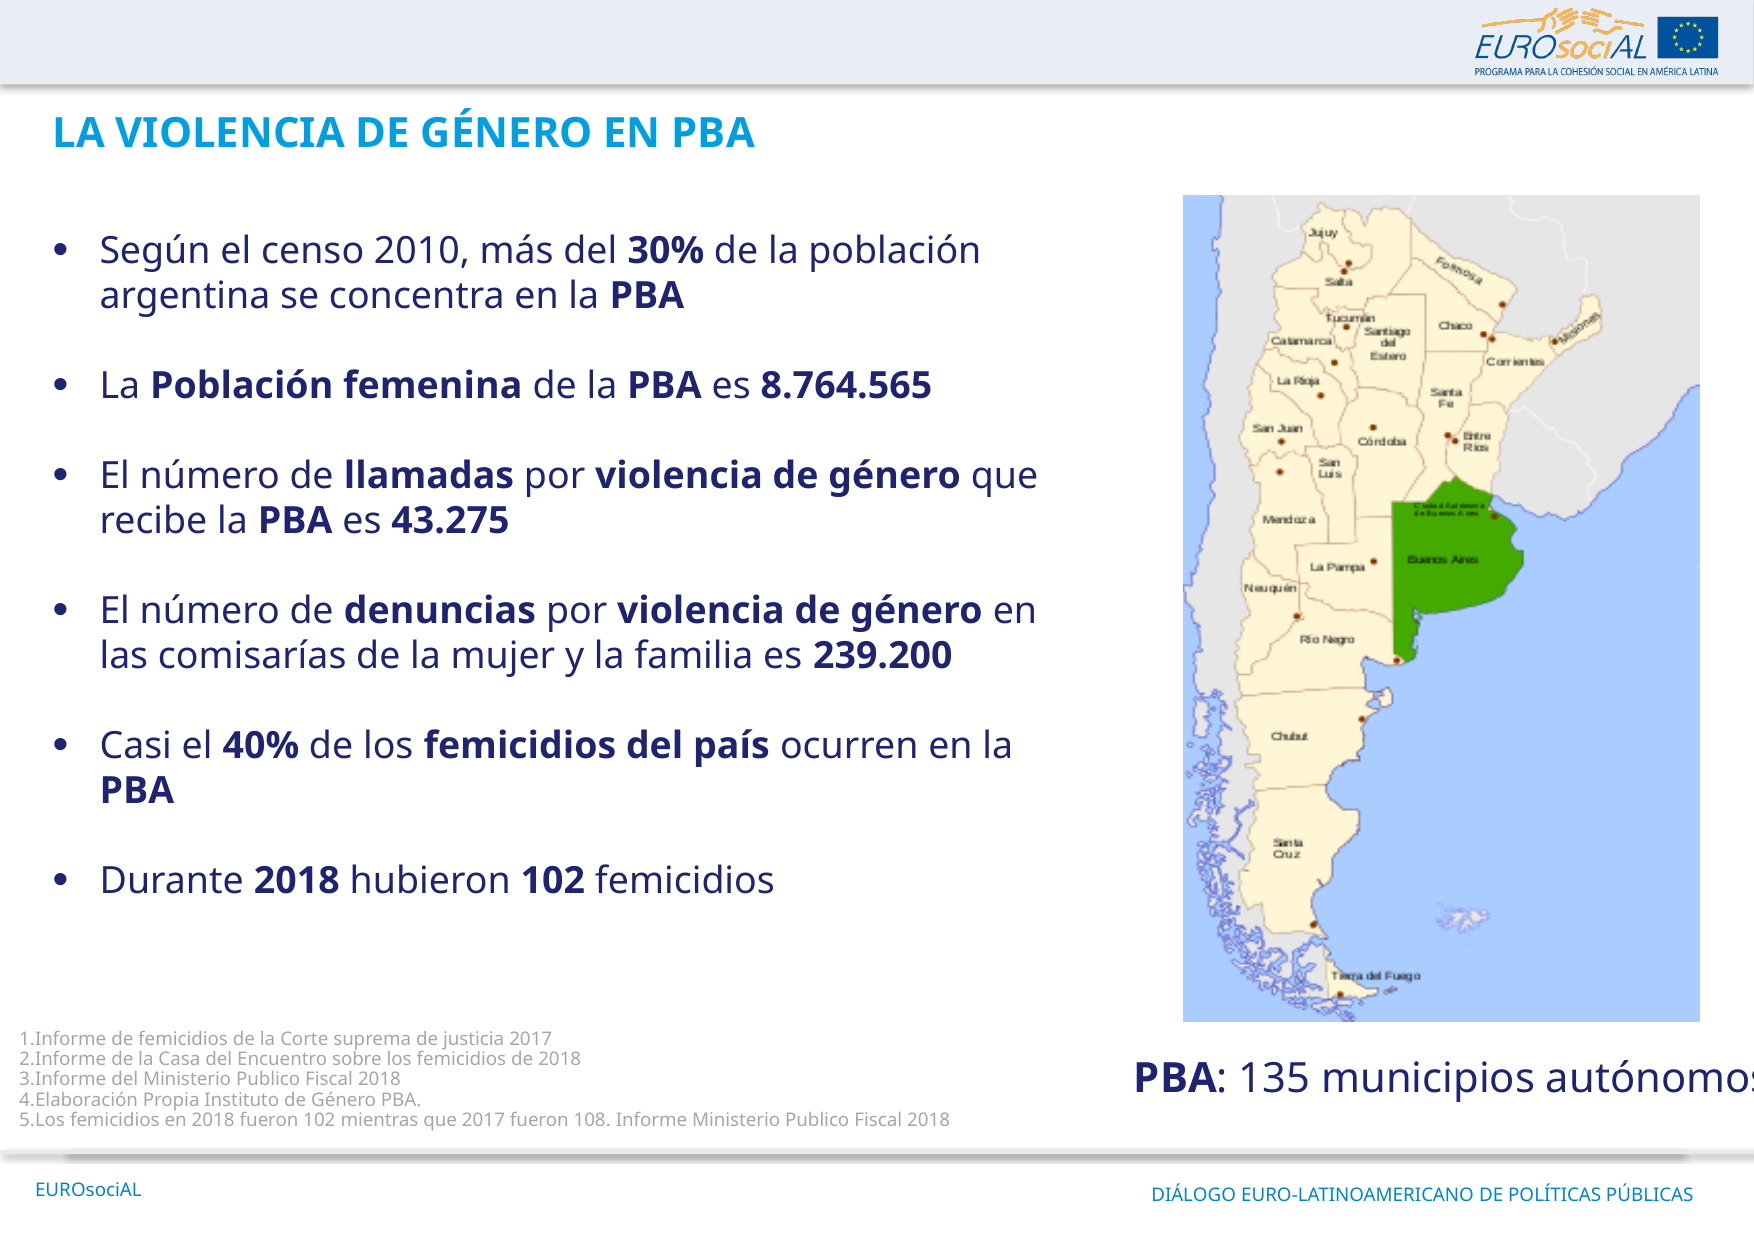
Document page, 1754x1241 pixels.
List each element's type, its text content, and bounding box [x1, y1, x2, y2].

picture [1183, 194, 1700, 1023]
text_box PBA: 135 municipios autónomos [1119, 1043, 1754, 1109]
text_box Según el censo 2010, más del 30% de la población argentina se concentra en la PBA La Población femenina de la PBA es 8.764.565 El número de llamadas por violencia de género que recibe la PBA es 43.275 El número de denuncias por violencia de género en las comisarías de la mujer y la familia es 239.200 Casi el 40% de los femicidios del país ocurren en la PBA Durante 2018 hubieron 102 femicidios [38, 218, 1111, 1134]
text_box LA VIOLENCIA DE GÉNERO EN PBA [37, 98, 1616, 173]
text_box Informe de femicidios de la Corte suprema de justicia 2017 Informe de la Casa del Encuentro sobre los femicidios de 2018 Informe del Ministerio Publico Fiscal 2018 Elaboración Propia Instituto de Género PBA. Los femicidios en 2018 fueron 102 mientras que 2017 fueron 108. Informe Ministerio Publico Fiscal 2018 [4, 1021, 1723, 1158]
picture [1467, 0, 1728, 85]
